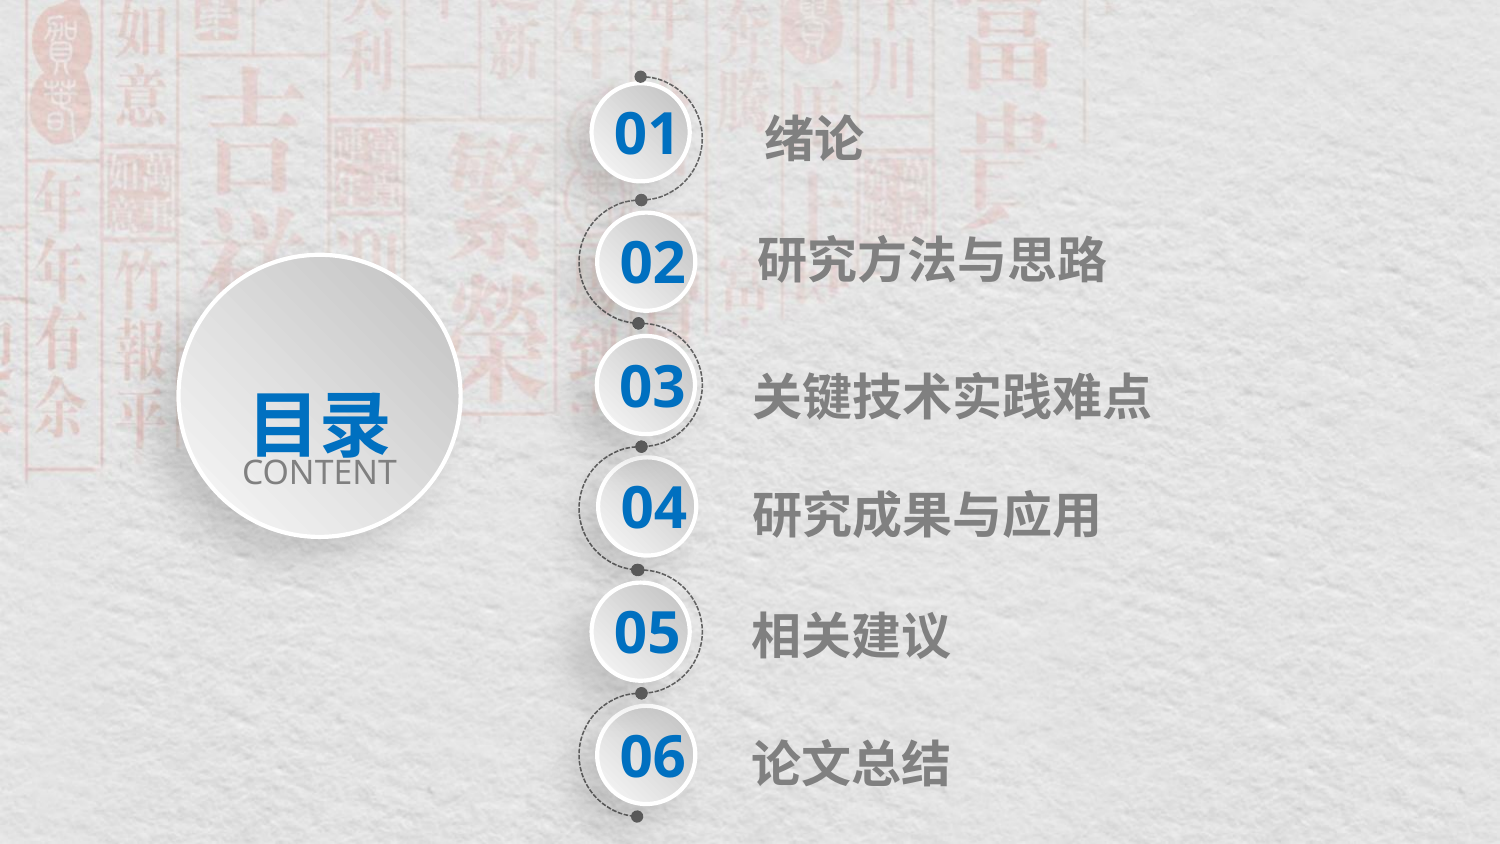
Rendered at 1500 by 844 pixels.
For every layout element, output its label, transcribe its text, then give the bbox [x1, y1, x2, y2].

text_box 绪论 [749, 100, 880, 175]
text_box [596, 212, 705, 311]
text_box 研究成果与应用 [737, 476, 1118, 551]
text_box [596, 705, 705, 805]
text_box 关键技术实践难点 [737, 358, 1168, 434]
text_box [578, 76, 703, 817]
text_box [176, 252, 463, 540]
text_box 论文总结 [737, 725, 967, 800]
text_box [220, 303, 420, 490]
text_box 相关建议 [737, 597, 967, 673]
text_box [591, 582, 699, 681]
text_box 研究方法与思路 [742, 220, 1123, 296]
picture [0, 0, 1500, 844]
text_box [597, 457, 706, 556]
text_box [596, 335, 705, 435]
